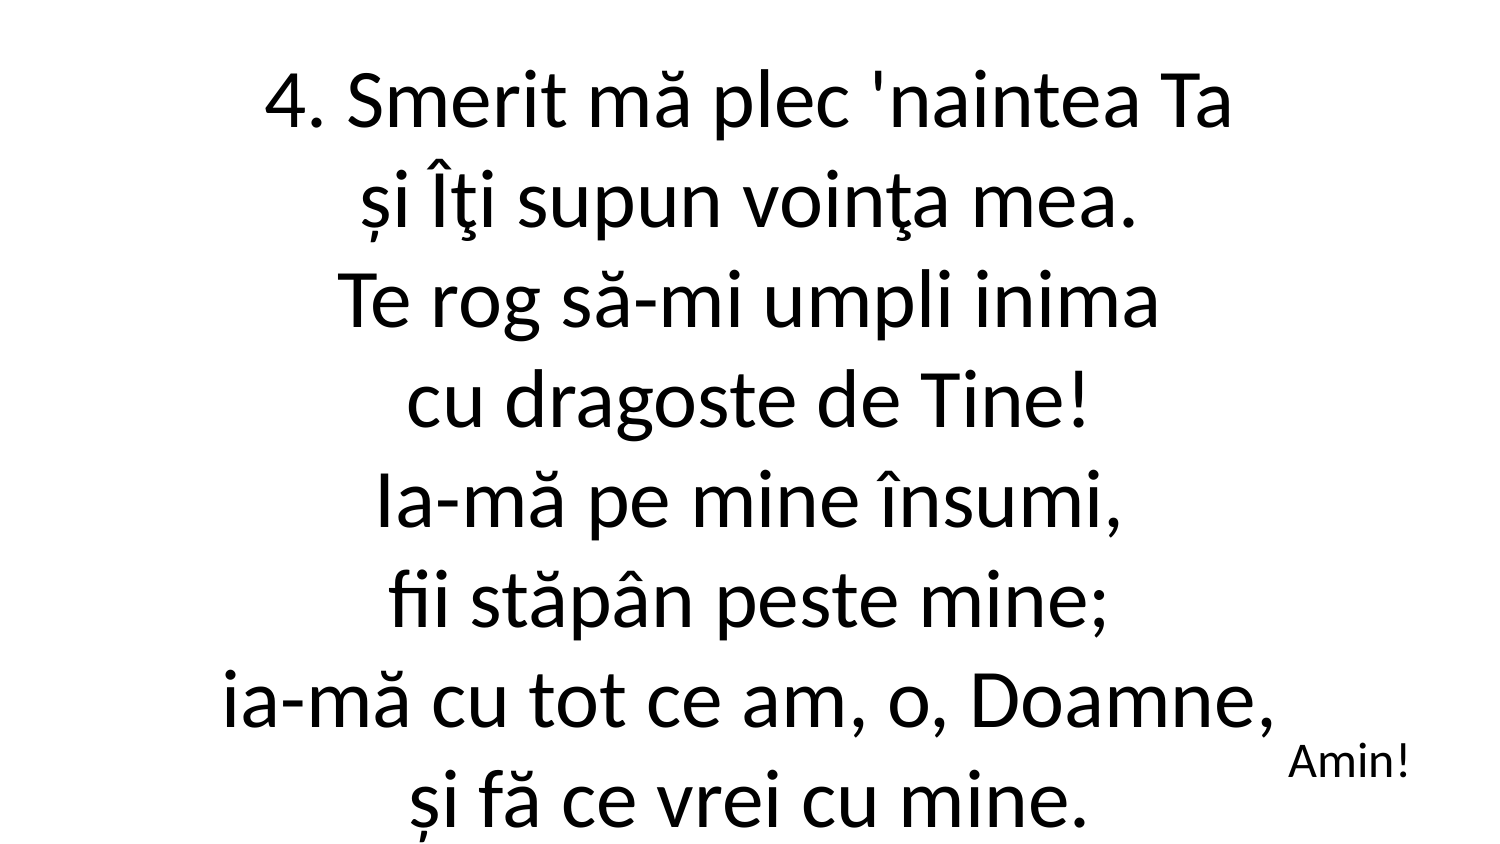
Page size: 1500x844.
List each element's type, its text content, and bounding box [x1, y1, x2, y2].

text_box 4. Smerit mă plec 'naintea Ta și Îţi supun voinţa mea. Te rog să-mi umpli inima cu dragoste de Tine! Ia-mă pe mine însumi, fii stăpân peste mine; ia-mă cu tot ce am, o, Doamne, și fă ce vrei cu mine. [206, 0, 1294, 844]
text_box Amin! [1273, 674, 1427, 795]
